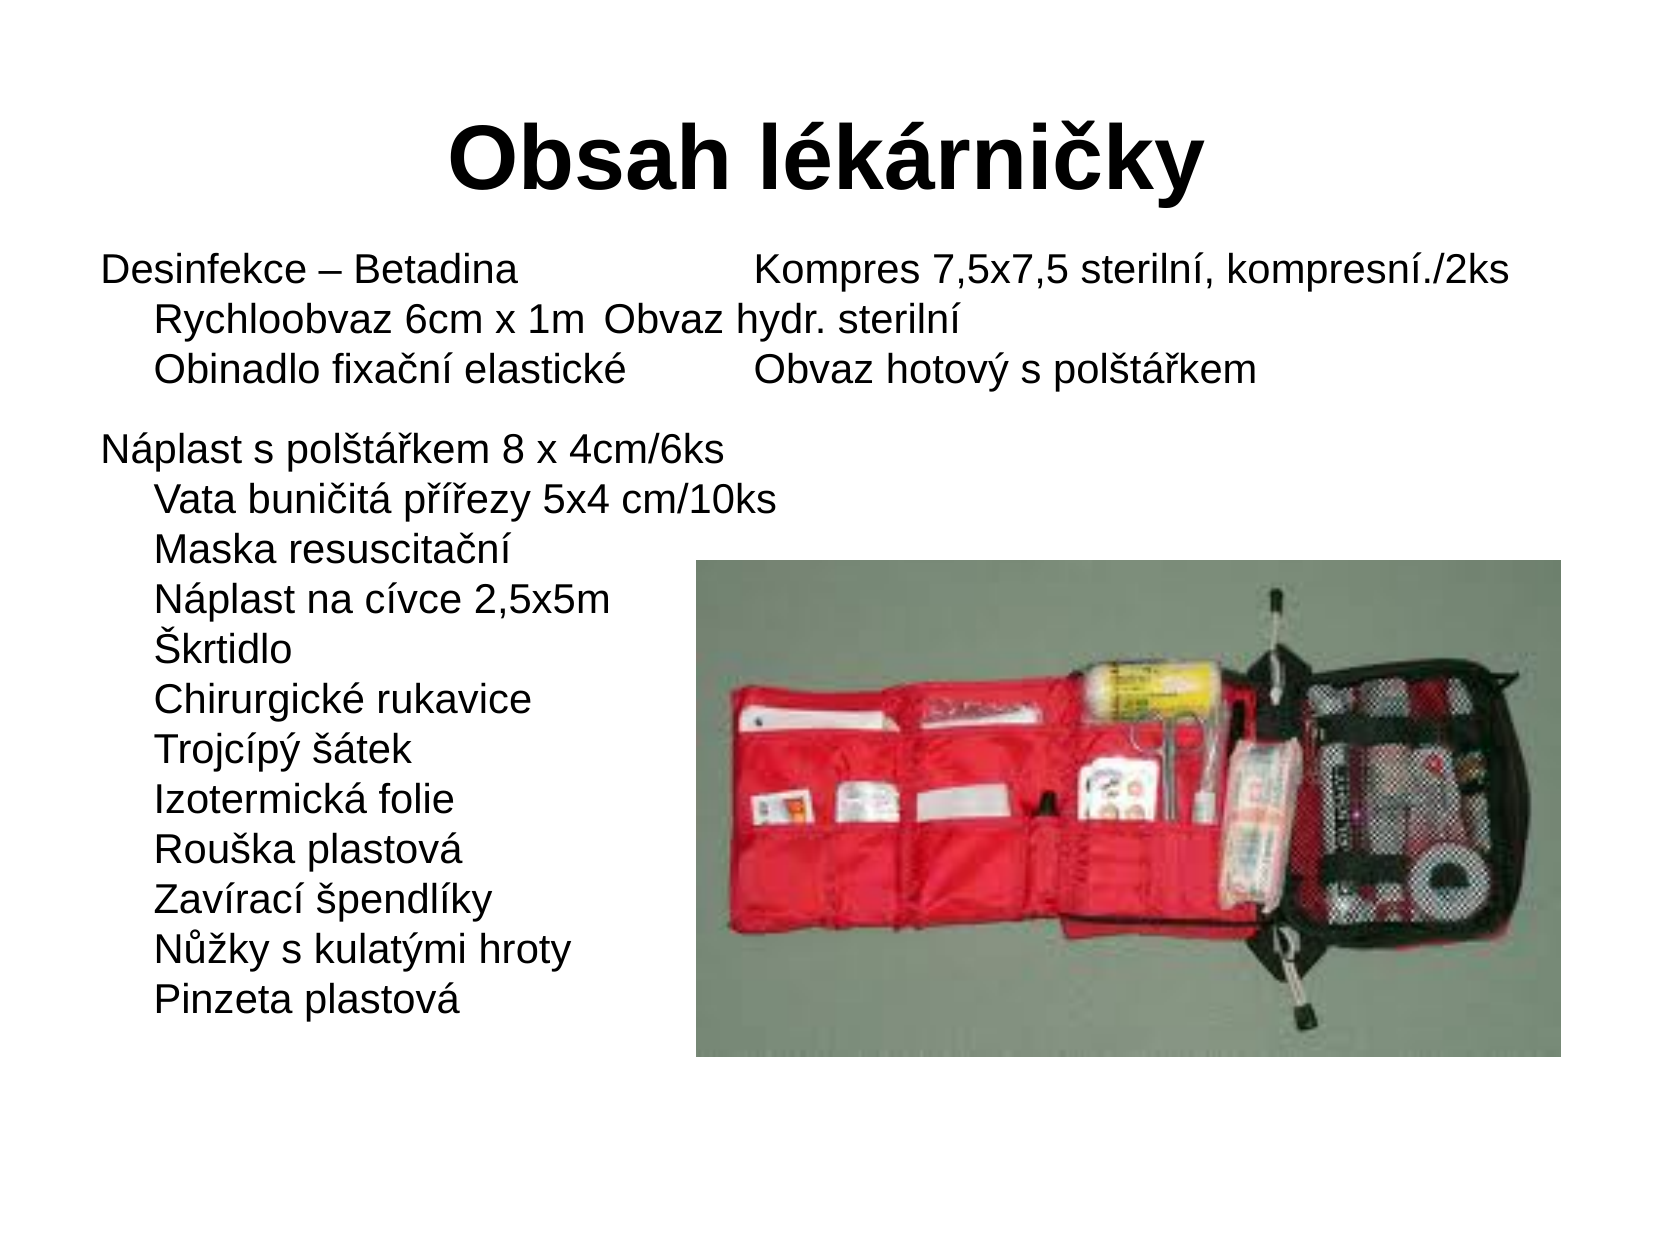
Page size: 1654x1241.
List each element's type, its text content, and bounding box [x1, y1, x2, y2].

list Desinfekce – Betadina Kompres 7,5x7,5 sterilní, kompresní./2ks Rychloobvaz 6cm x 1m Obvaz hydr. sterilní Obinadlo fixační elastické Obvaz hotový s polštářkem Náplast s polštářkem 8 x 4cm/6ks Vata buničitá přířezy 5x4 cm/10ks Maska resuscitační Náplast na cívce 2,5x5m Škrtidlo Chirurgické rukavice Trojcípý šátek Izotermická folie Rouška plastová Zavírací špendlíky Nůžky s kulatými hroty Pinzeta plastová [82, 242, 1571, 1176]
title Obsah lékárničky [82, 49, 1571, 242]
picture [696, 560, 1561, 1058]
